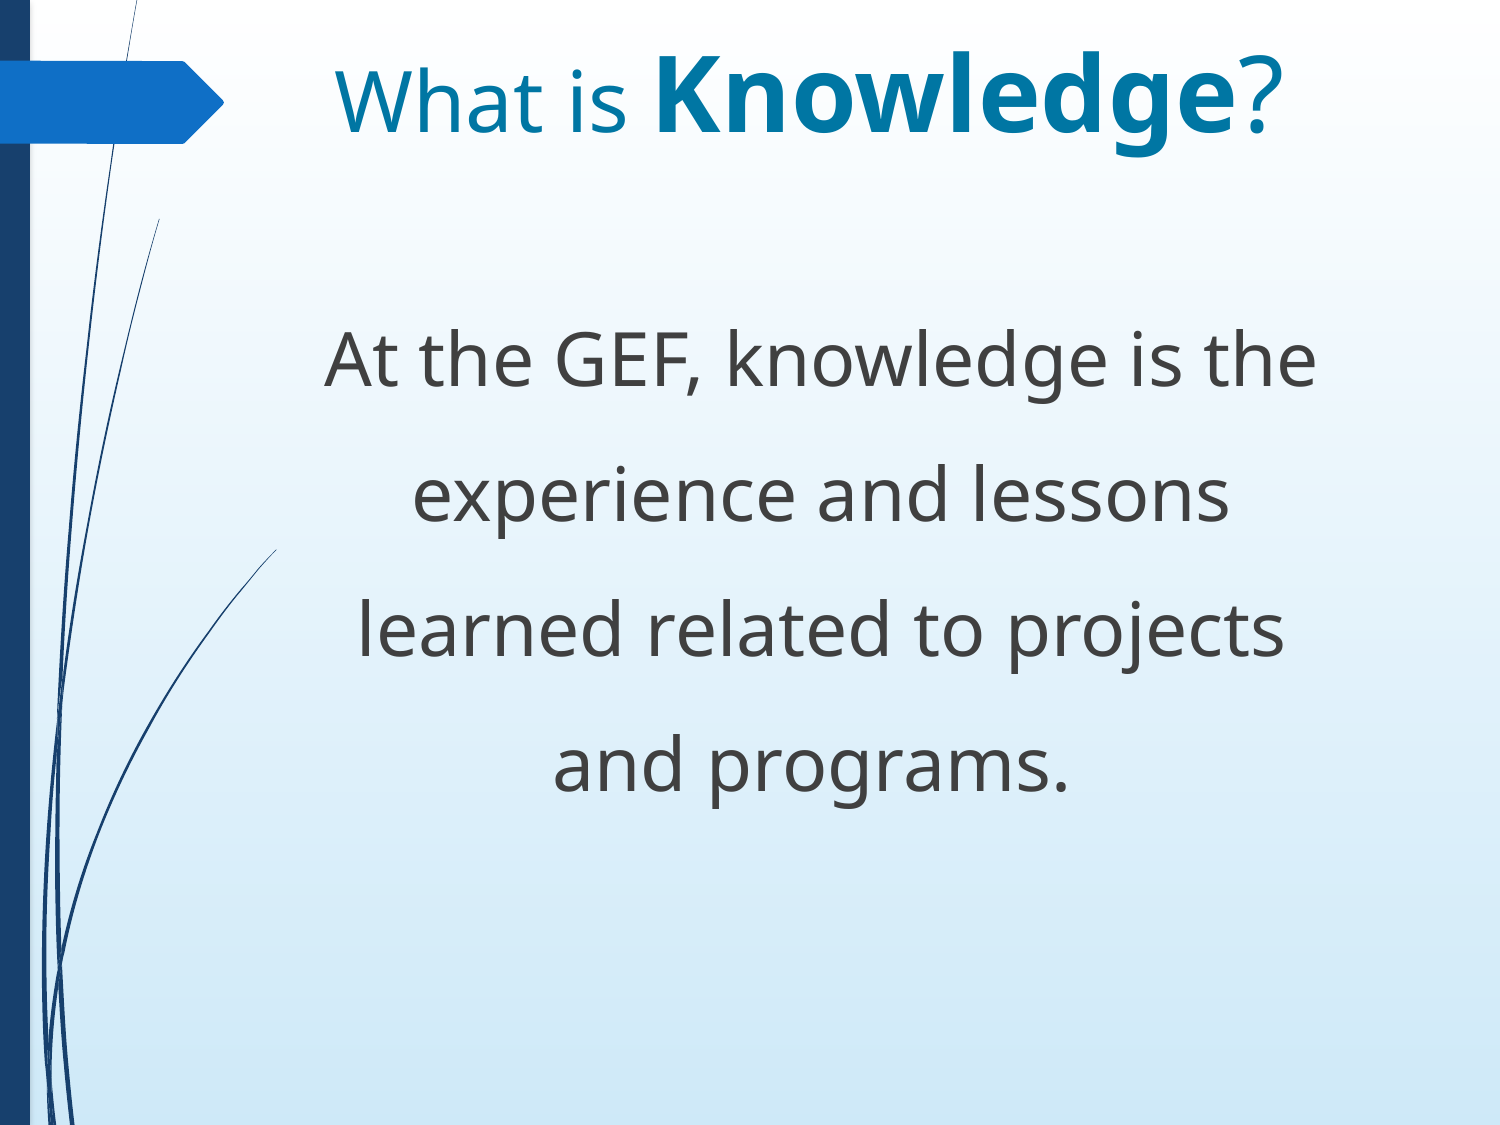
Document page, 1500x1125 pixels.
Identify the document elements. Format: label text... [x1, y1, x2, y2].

title What is Knowledge? [319, 19, 1400, 230]
list At the GEF, knowledge is the experience and lessons learned related to projects and programs. [266, 259, 1378, 938]
